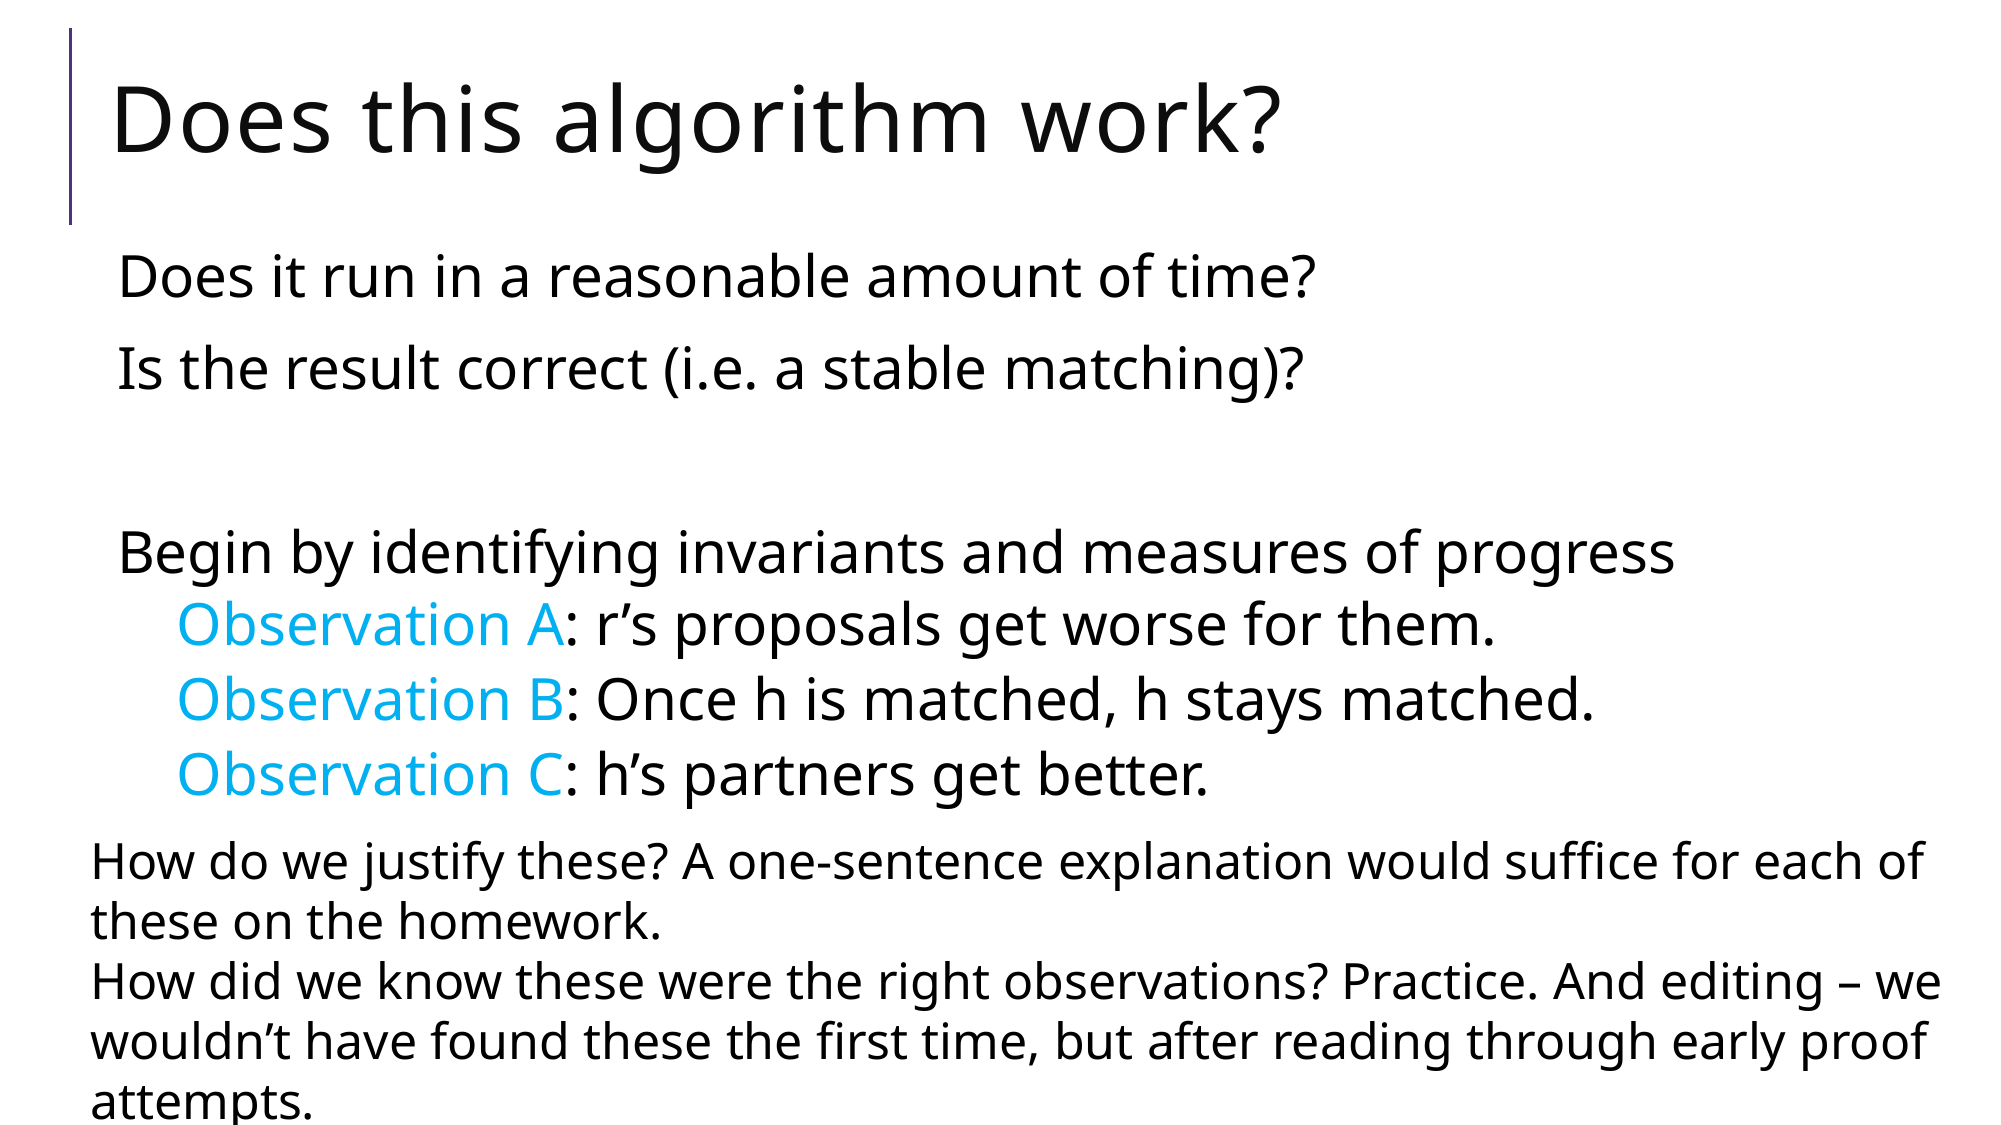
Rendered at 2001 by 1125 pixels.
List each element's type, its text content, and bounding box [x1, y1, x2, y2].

title Does this algorithm work? [94, 43, 1930, 210]
text_box How do we justify these? A one-sentence explanation would suffice for each of these on the homework. How did we know these were the right observations? Practice. And editing – we wouldn’t have found these the first time, but after reading through early proof attempts. [75, 821, 2000, 1125]
list Does it run in a reasonable amount of time? Is the result correct (i.e. a stable matching)? Begin by identifying invariants and measures of progress Observation A: r’s proposals get worse for them. Observation B: Once h is matched, h stays matched. Observation C: h’s partners get better. [94, 240, 1930, 821]
